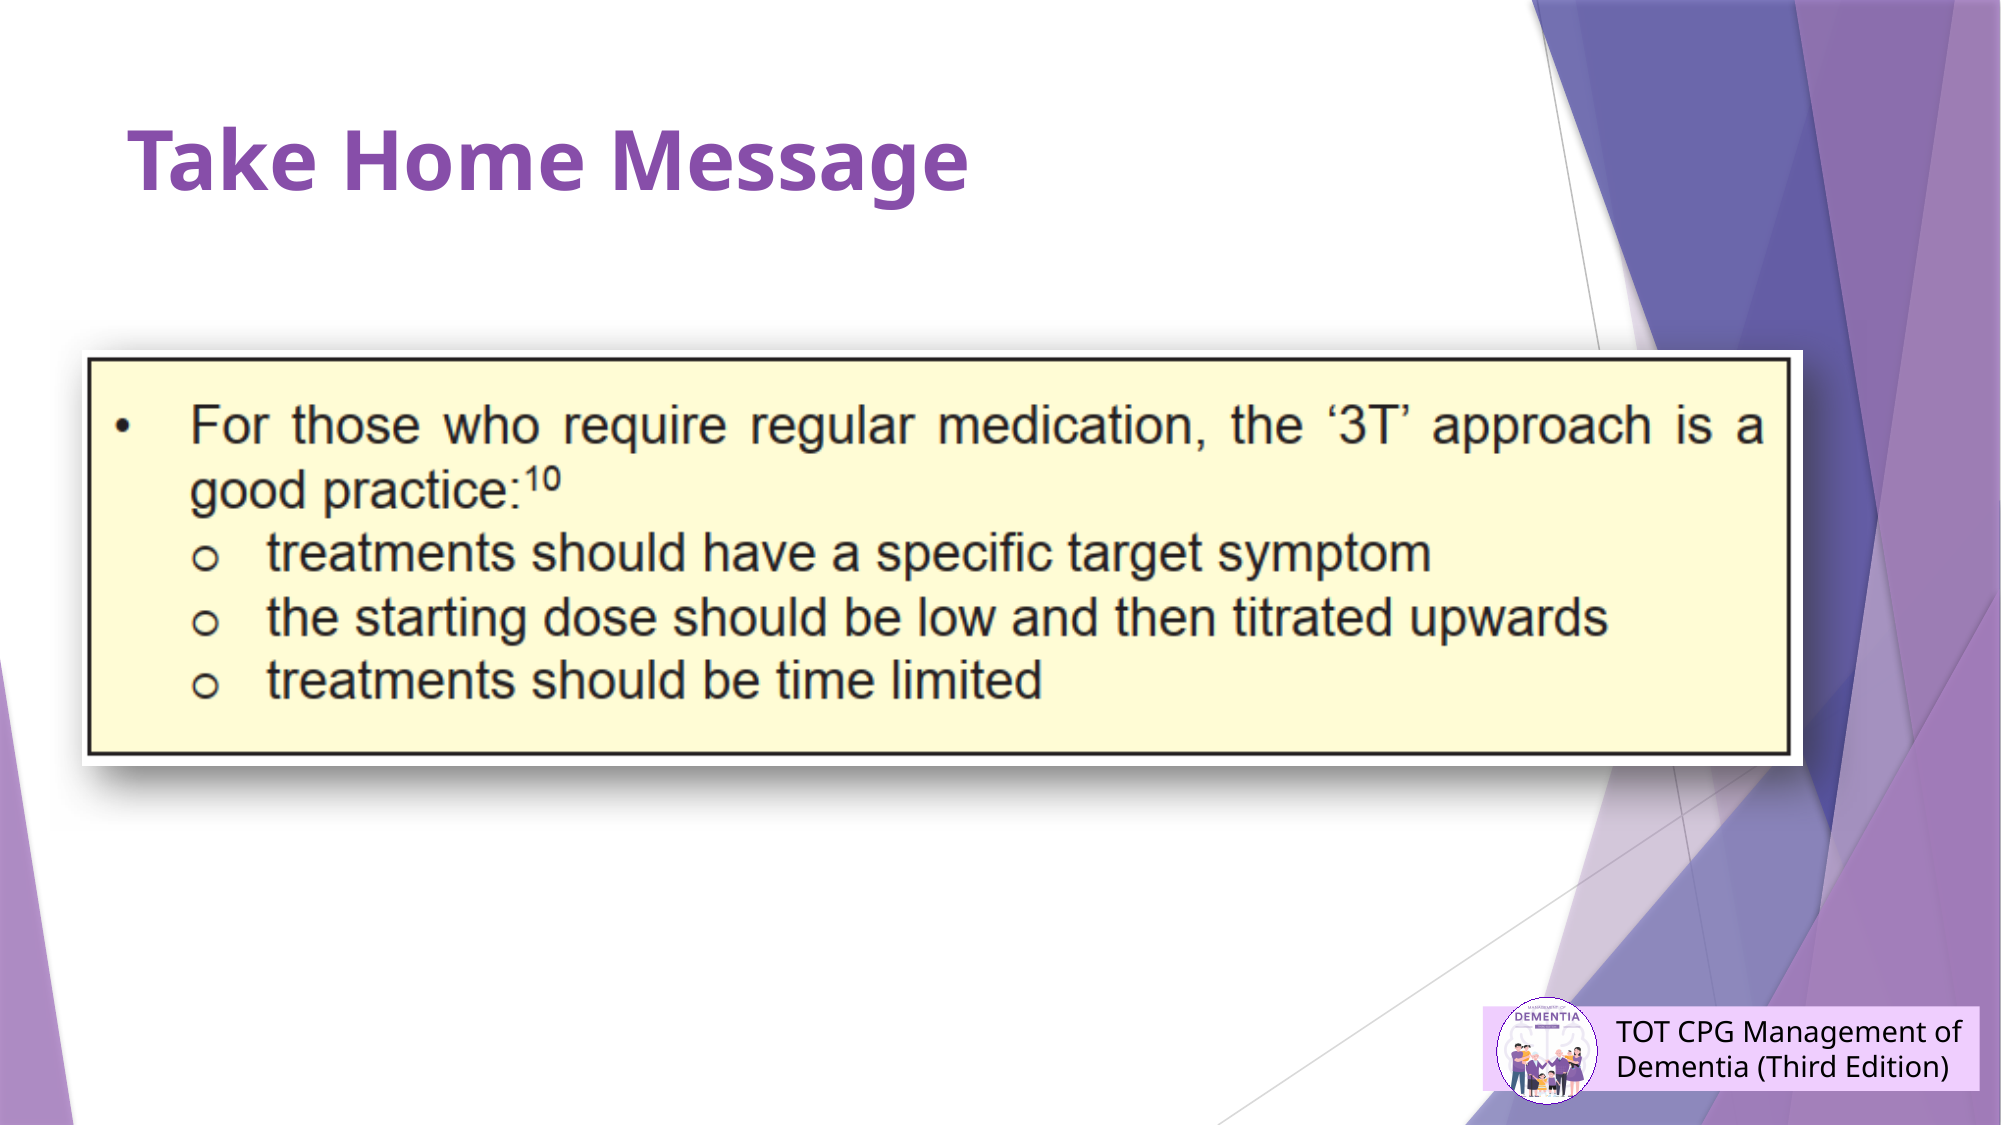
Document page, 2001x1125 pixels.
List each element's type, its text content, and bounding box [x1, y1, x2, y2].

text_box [1482, 996, 1981, 1105]
picture [82, 349, 1804, 767]
title Take Home Message [111, 99, 1522, 317]
